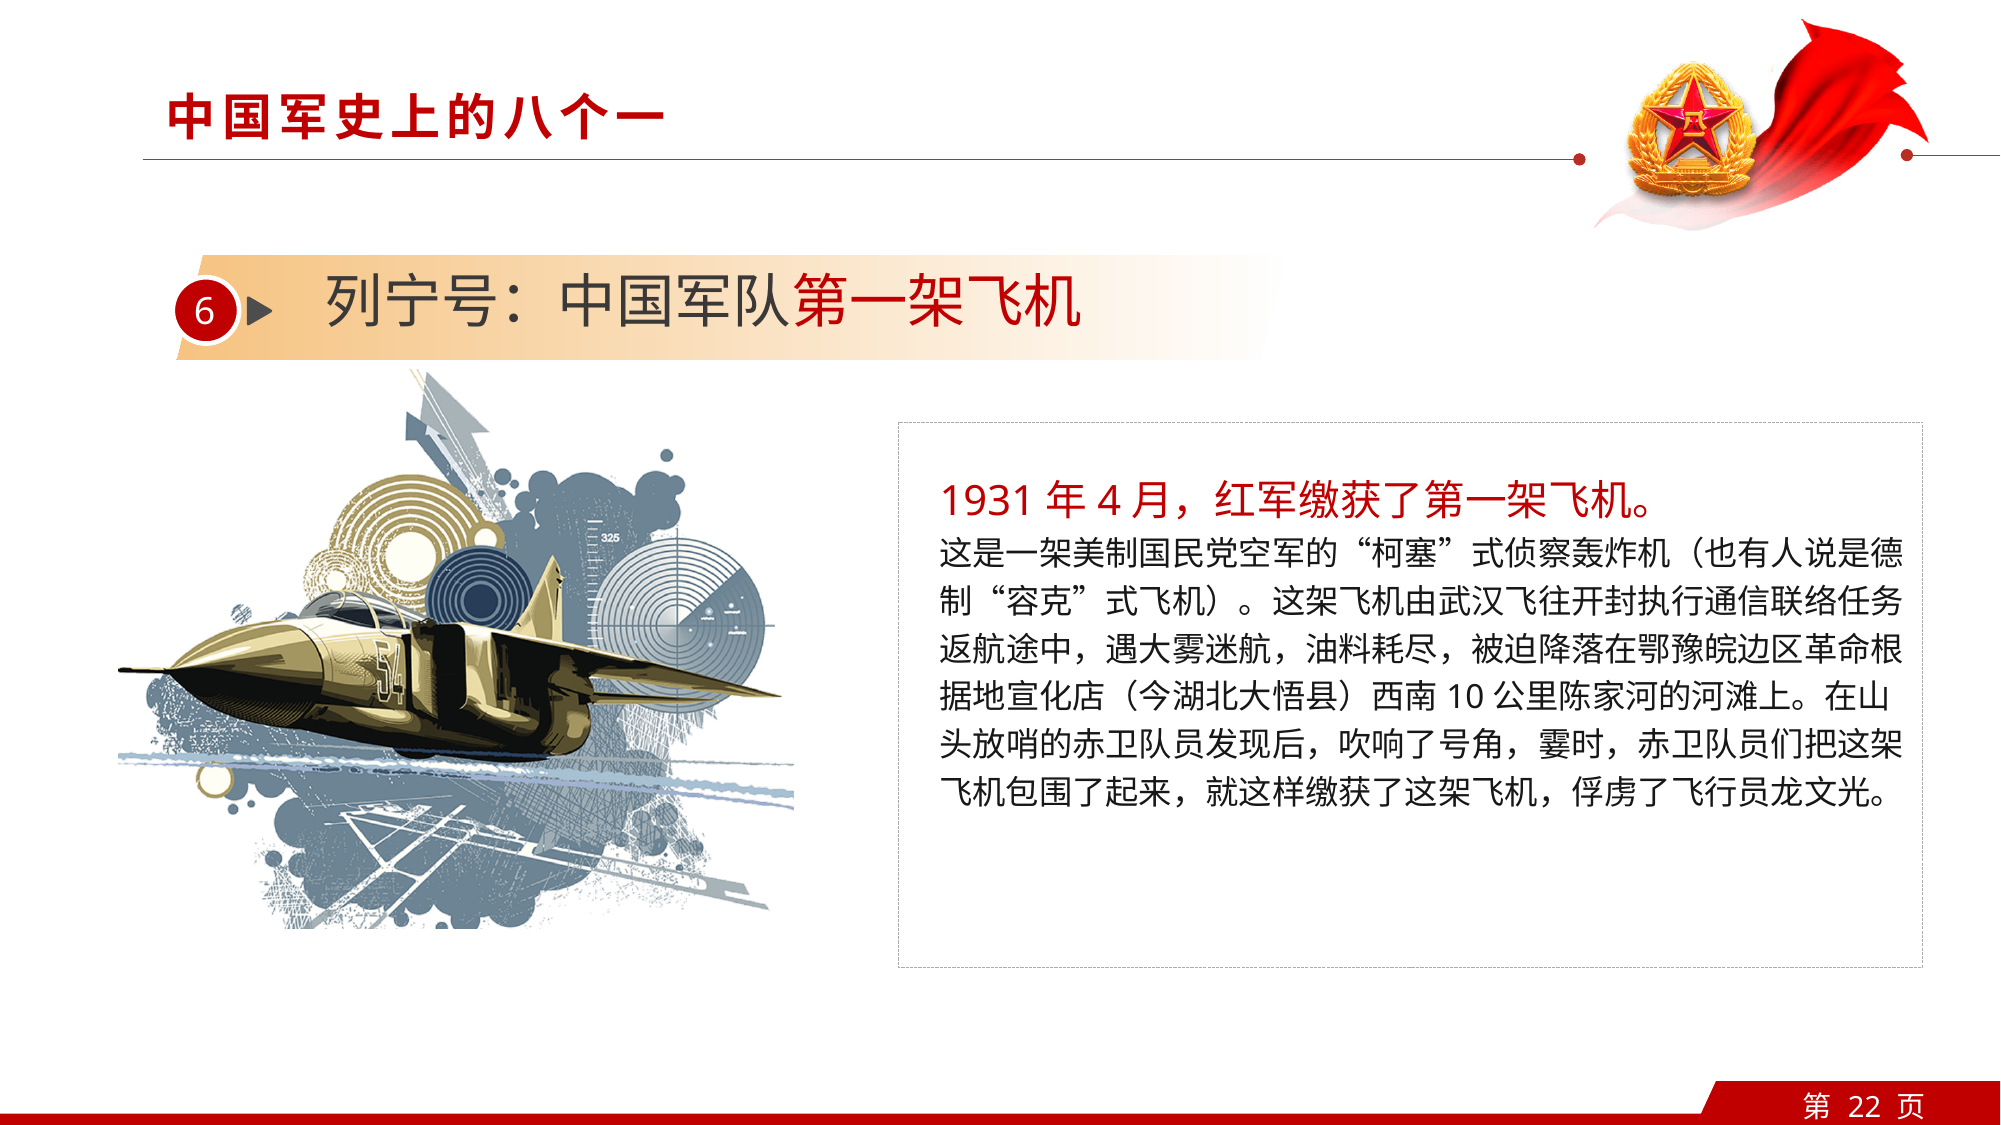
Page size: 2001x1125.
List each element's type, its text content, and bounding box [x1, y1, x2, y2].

text_box [246, 296, 273, 326]
text_box [176, 255, 1286, 360]
text_box [898, 421, 1923, 968]
text_box 中国军史上的八个一 [151, 47, 699, 153]
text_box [172, 277, 240, 344]
picture [1581, 0, 1938, 244]
picture [118, 369, 794, 930]
text_box 列宁号：中国军队第一架飞机 [310, 256, 1729, 342]
